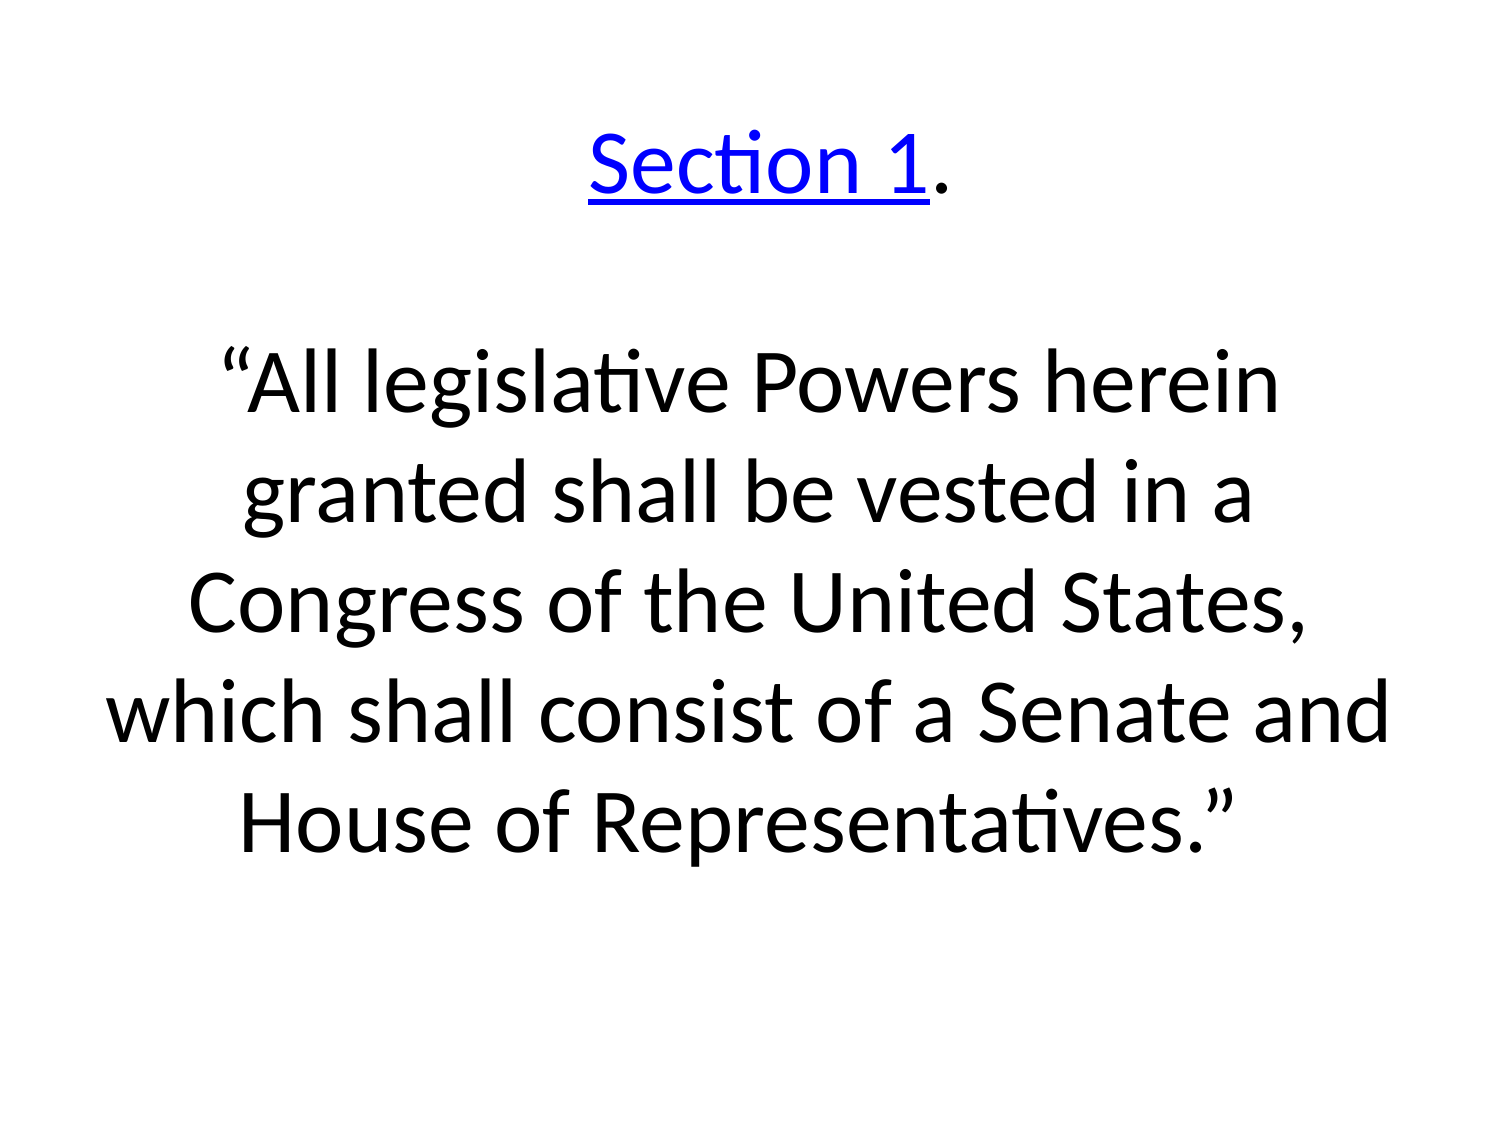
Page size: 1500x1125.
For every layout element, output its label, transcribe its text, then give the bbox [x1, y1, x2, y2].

title Section 1. “All legislative Powers herein granted shall be vested in a Congress of the United States, which shall consist of a Senate and House of Representatives.” [74, 44, 1426, 1038]
